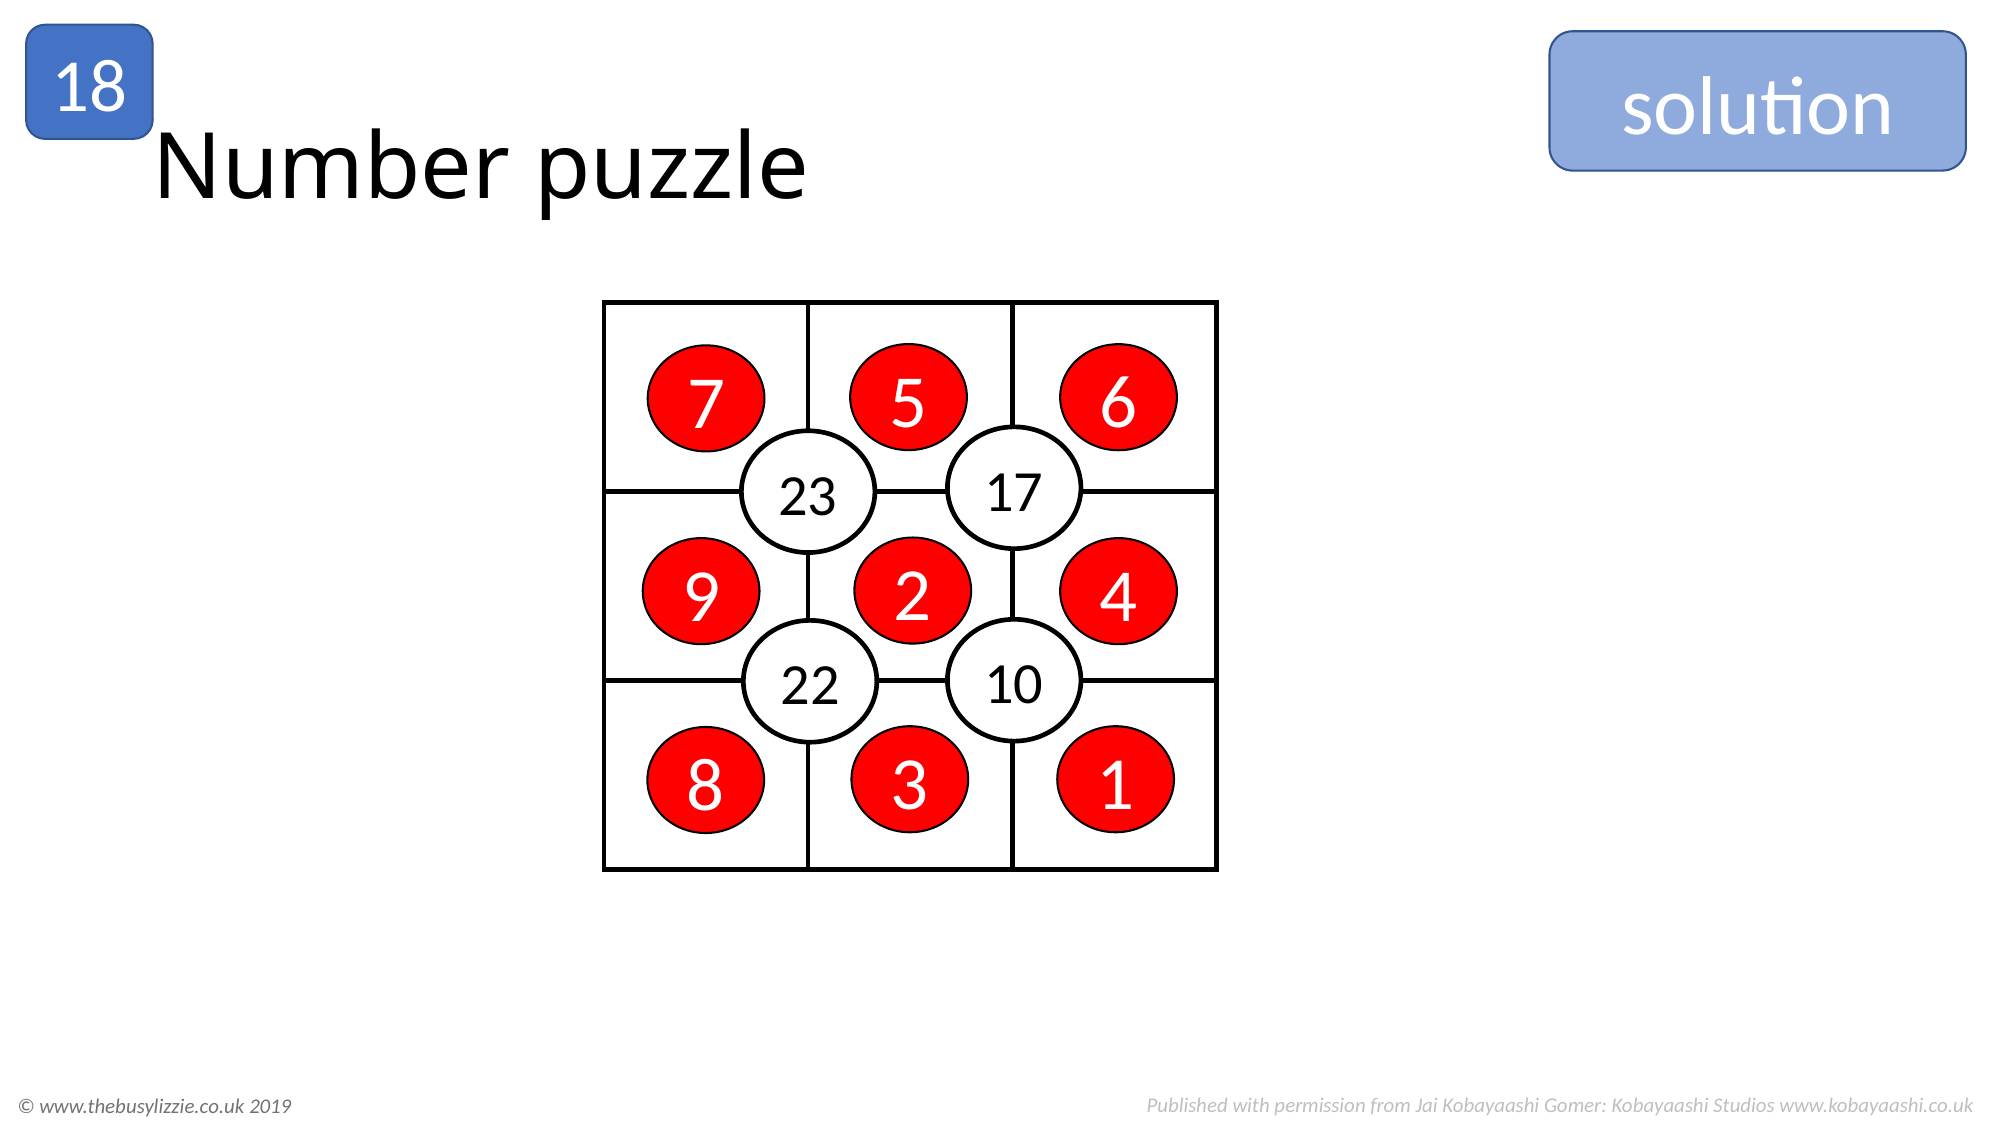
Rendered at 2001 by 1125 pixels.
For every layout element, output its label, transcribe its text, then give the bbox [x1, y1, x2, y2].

text_box 18 [25, 23, 154, 140]
text_box © www.thebusylizzie.co.uk 2019 [2, 1085, 311, 1125]
text_box solution [1548, 30, 1967, 172]
title Number puzzle [137, 59, 1863, 278]
text_box Published with permission from Jai Kobayaashi Gomer: Kobayaashi Studios www.kobayaashi.co.uk [1131, 1084, 2000, 1125]
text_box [603, 302, 1217, 870]
